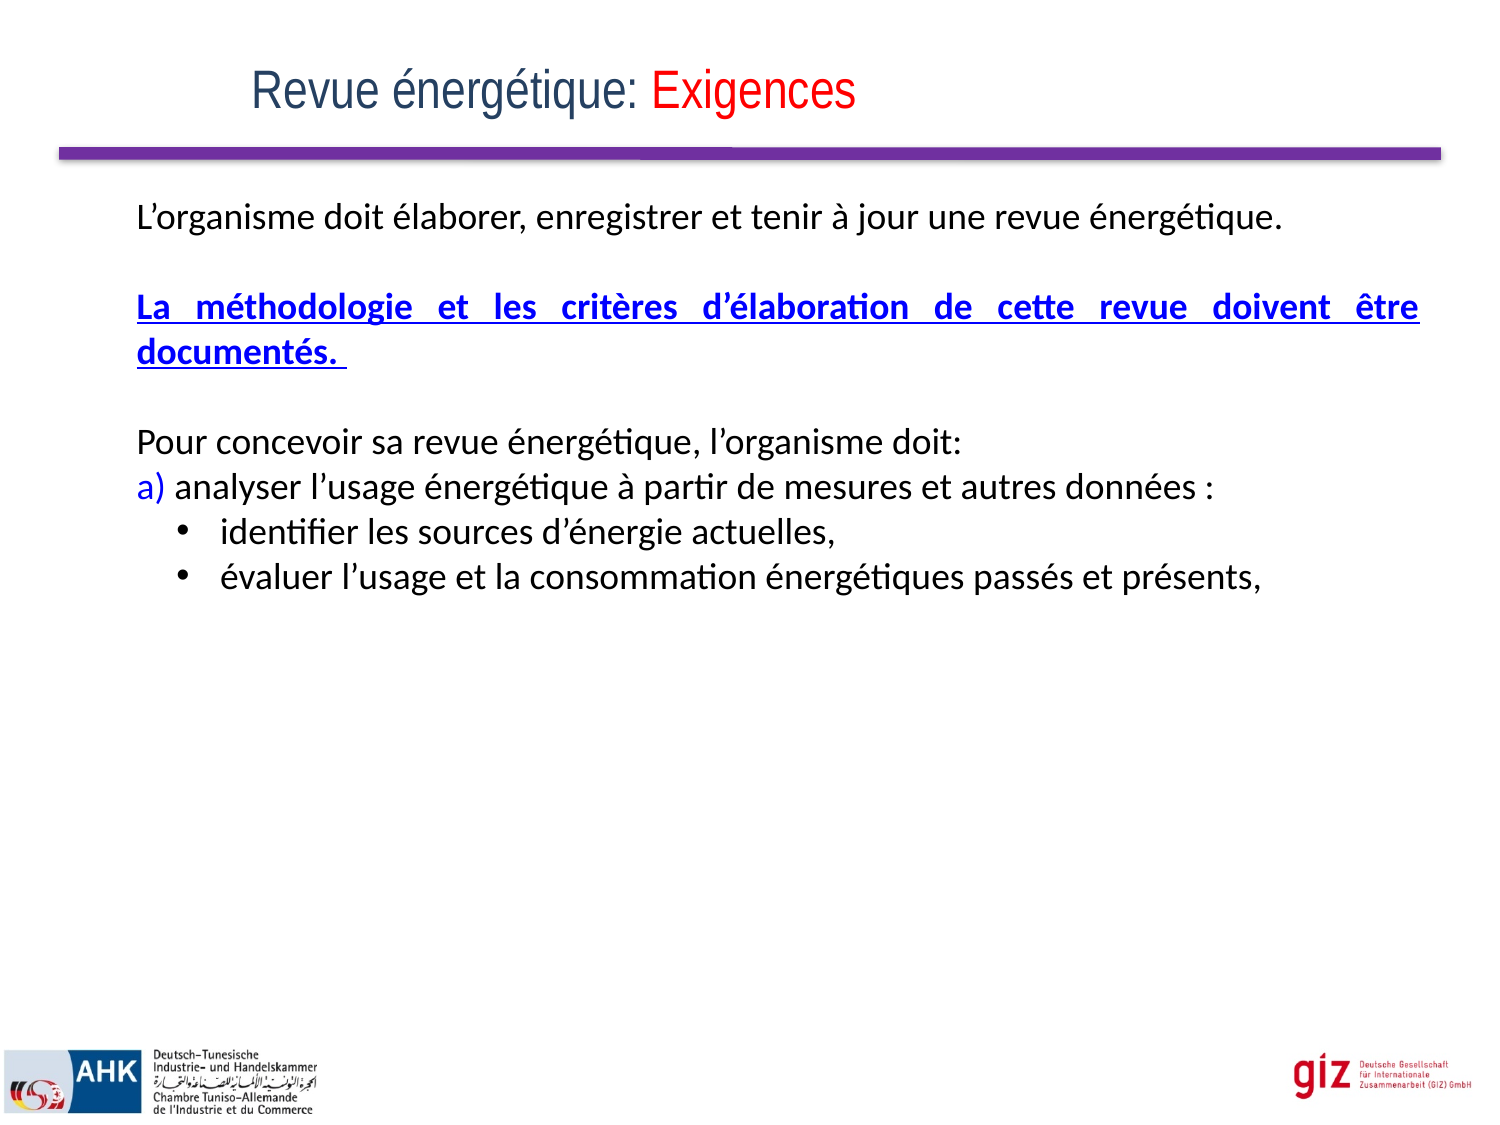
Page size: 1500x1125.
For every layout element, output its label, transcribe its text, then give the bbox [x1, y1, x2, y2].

text_box L’organisme doit élaborer, enregistrer et tenir à jour une revue énergétique. La méthodologie et les critères d’élaboration de cette revue doivent être documentés. Pour concevoir sa revue énergétique, l’organisme doit: a) analyser l’usage énergétique à partir de mesures et autres données : identifier les sources d’énergie actuelles, évaluer l’usage et la consommation énergétiques passés et présents, [121, 184, 1435, 605]
title Revue énergétique: Exigences [82, 46, 1028, 136]
picture [1275, 1031, 1500, 1125]
picture [3, 1049, 317, 1114]
